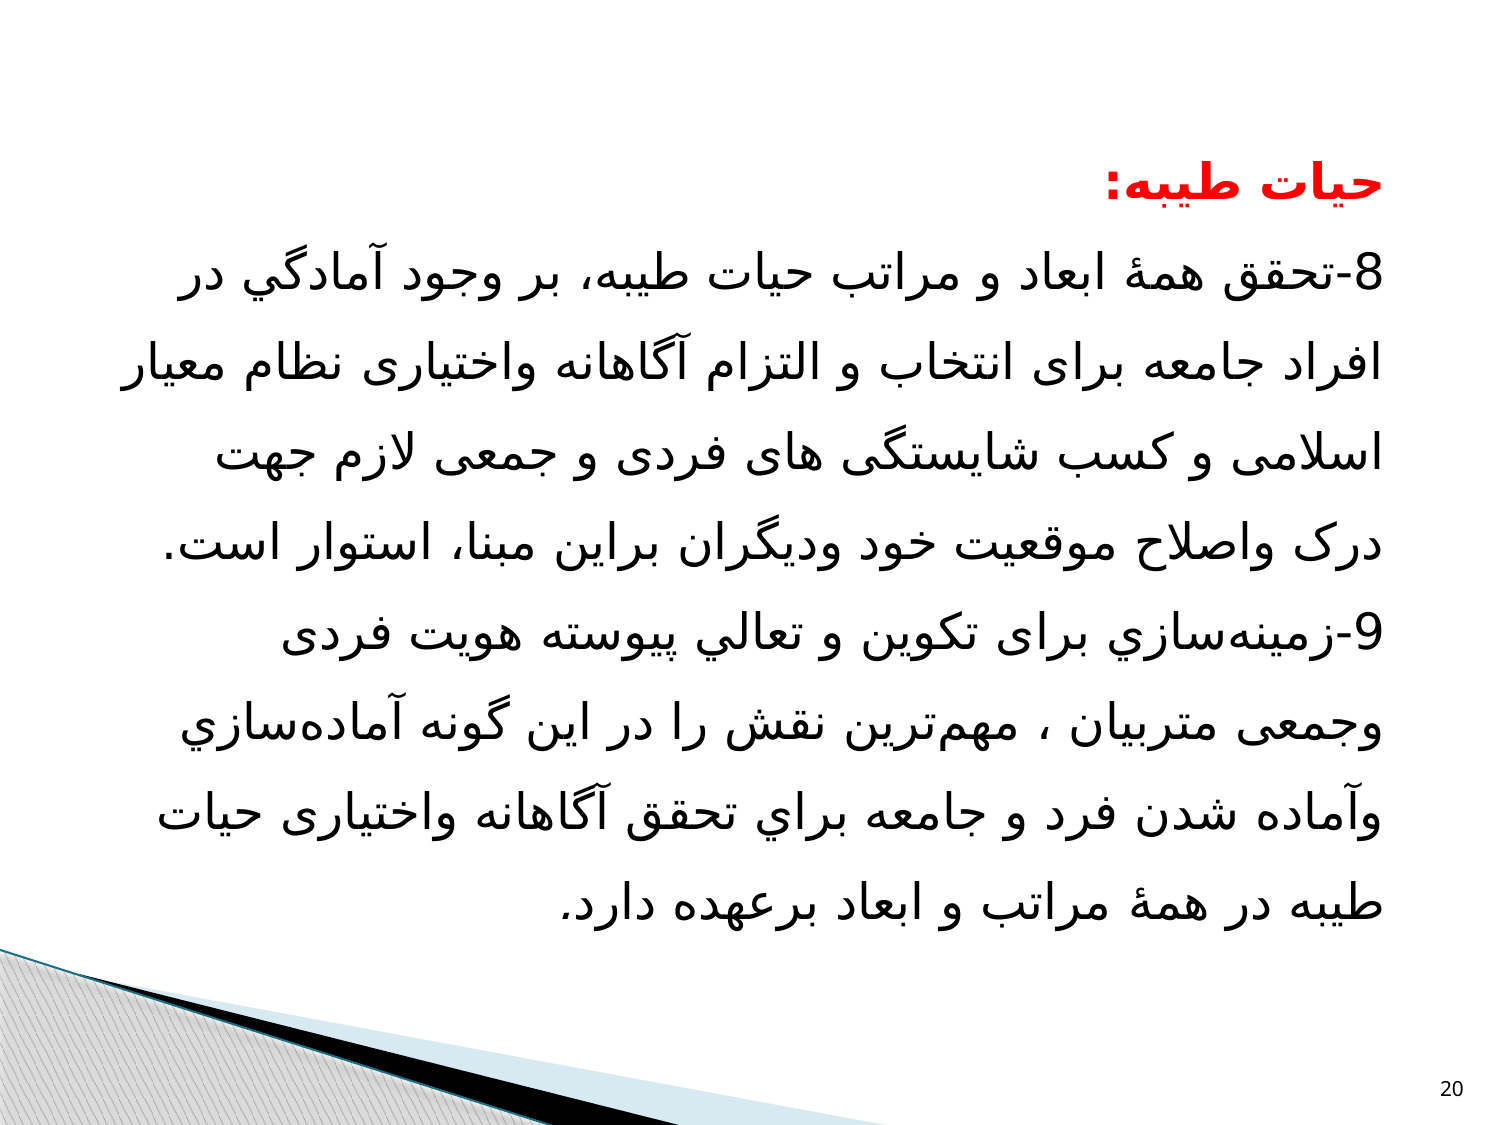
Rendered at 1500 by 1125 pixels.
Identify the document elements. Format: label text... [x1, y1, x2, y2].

slide_number 20 [1418, 1051, 1479, 1112]
text_box حيات طيبه: 8-تحقق همۀ ابعاد و مراتب حيات طيبه، بر وجود آمادگي در افراد جامعه برای انتخاب و التزام آگاهانه واختیاری نظام معيار اسلامی و کسب شایستگی های فردی و جمعی لازم جهت درک واصلاح موقعیت خود ودیگران براین مبنا، استوار است. 9-زمينه‌سازي برای تكوين و تعالي پيوسته‌ هويت فردی وجمعی متربيان ، مهم‌ترين نقش را در این گونه آماده‌سازي وآماده شدن فرد و جامعه براي تحقق آگاهانه واختیاری حيات طيبه در همۀ مراتب و ابعاد برعهده دارد. [99, 112, 1400, 1125]
